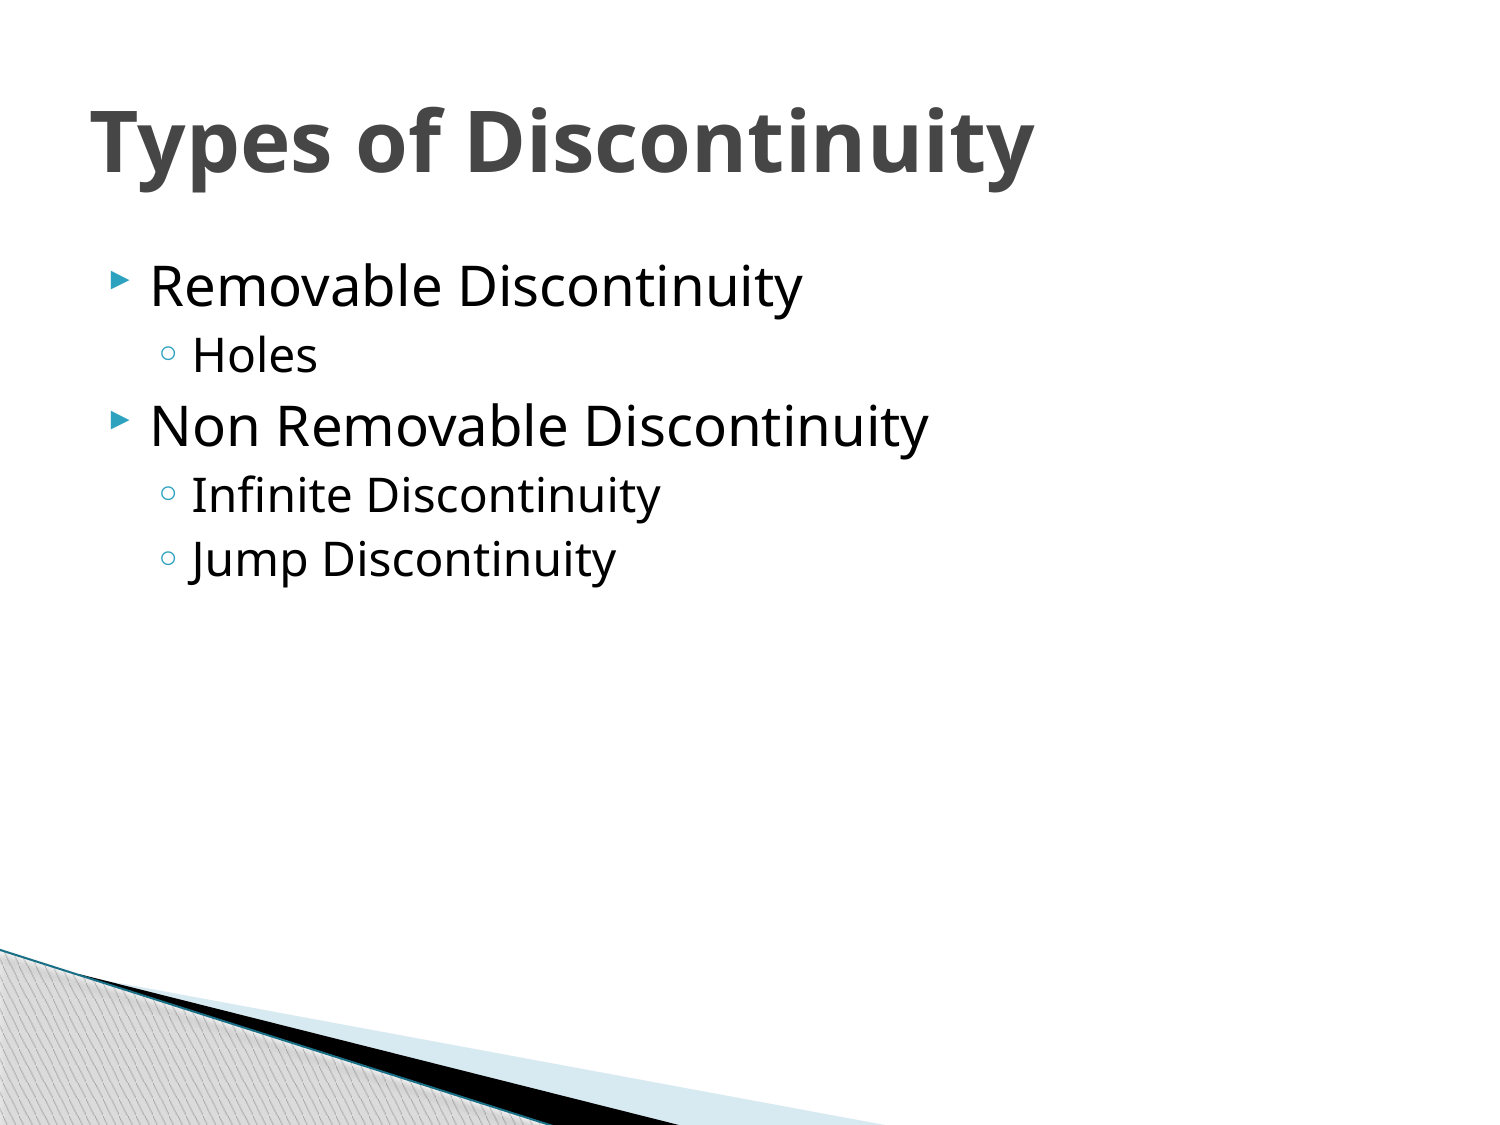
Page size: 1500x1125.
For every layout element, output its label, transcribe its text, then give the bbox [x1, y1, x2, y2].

title Types of Discontinuity [75, 45, 1425, 233]
list Removable Discontinuity Holes Non Removable Discontinuity Infinite Discontinuity Jump Discontinuity [75, 243, 1425, 986]
